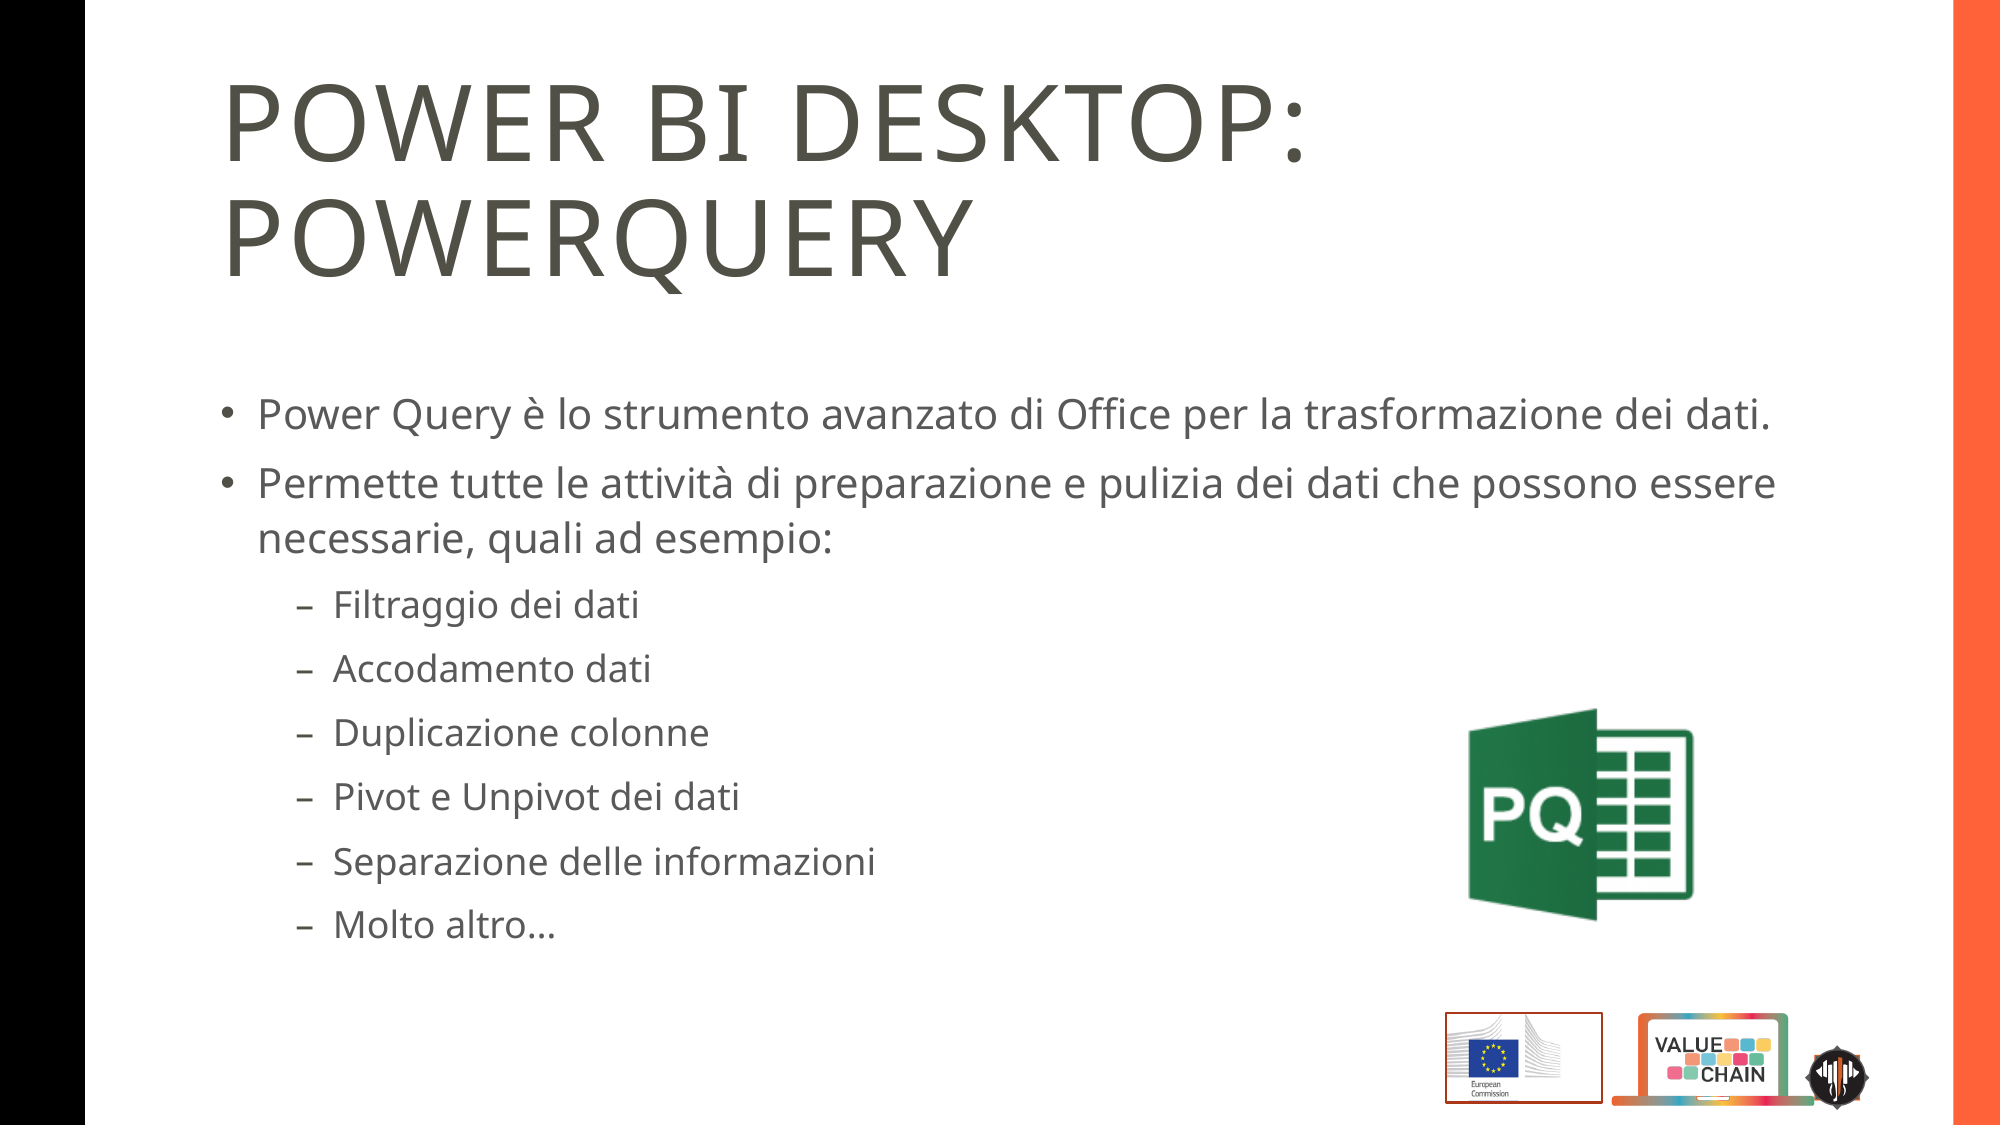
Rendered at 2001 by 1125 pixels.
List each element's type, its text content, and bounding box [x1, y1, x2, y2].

title POWER BI DESKTOP: POWERQUERY [205, 62, 1875, 308]
picture [1447, 1014, 1601, 1101]
picture [1464, 698, 1699, 933]
list Power Query è lo strumento avanzato di Office per la trasformazione dei dati. Permette tutte le attività di preparazione e pulizia dei dati che possono essere necessarie, quali ad esempio: Filtraggio dei dati Accodamento dati Duplicazione colonne Pivot e Unpivot dei dati Separazione delle informazioni Molto altro… [205, 375, 1875, 965]
picture [1611, 1013, 1870, 1111]
